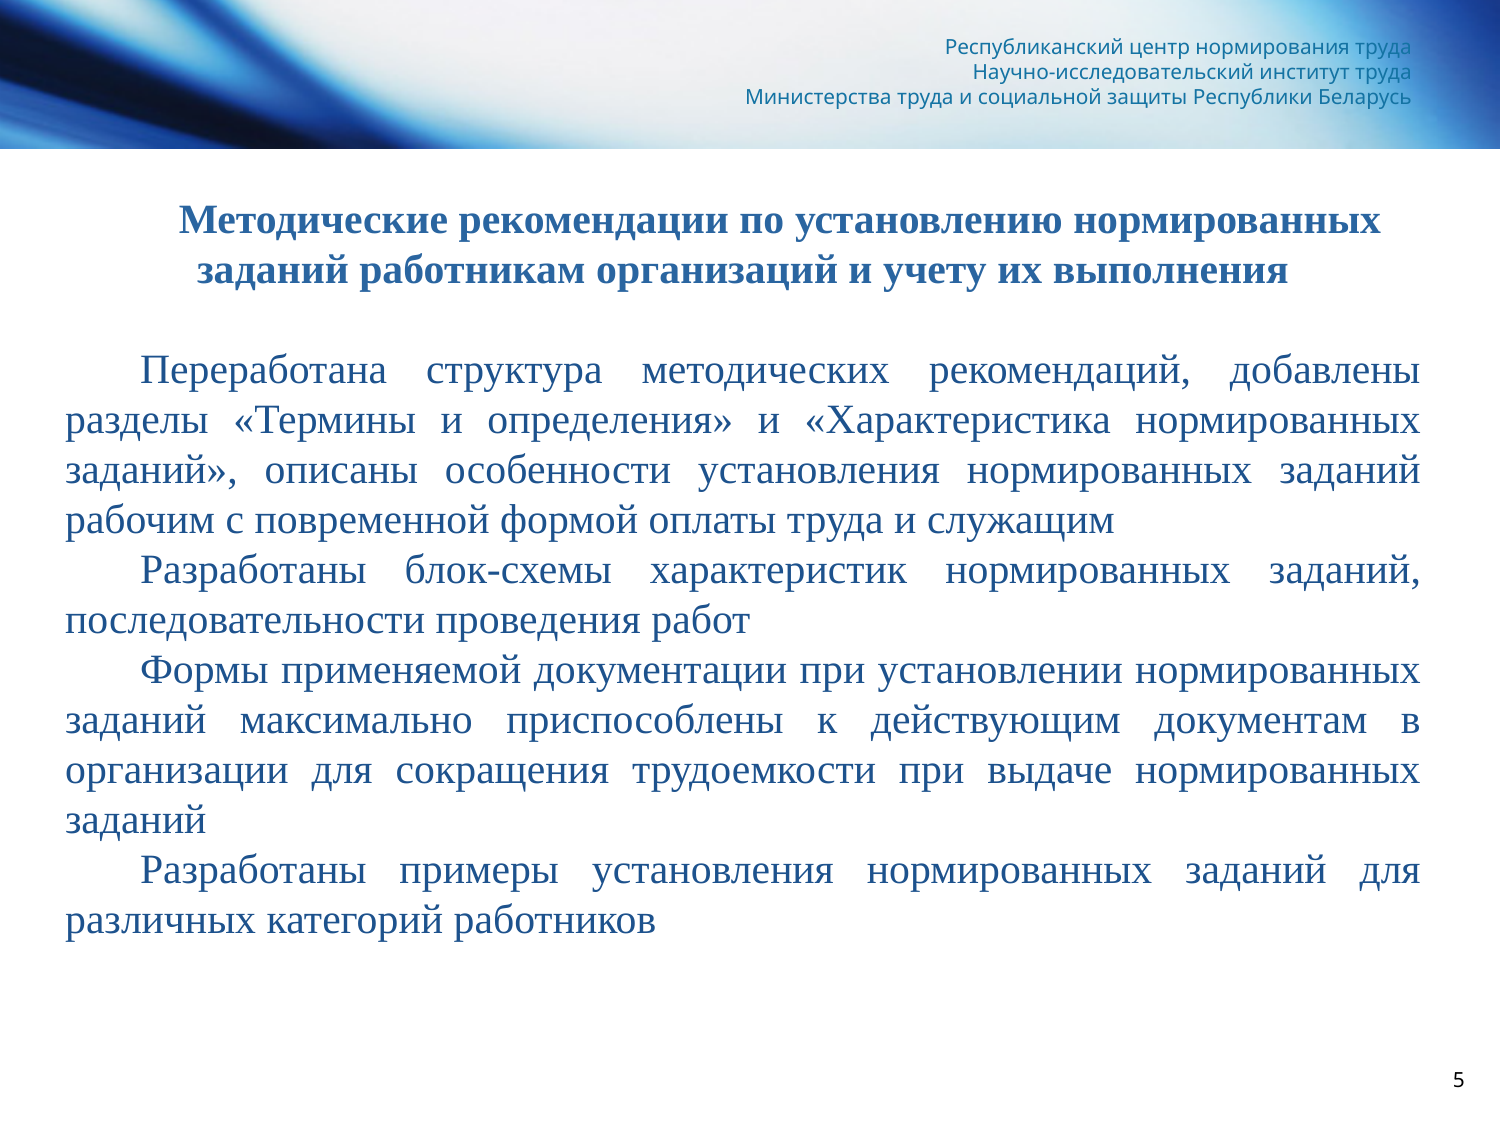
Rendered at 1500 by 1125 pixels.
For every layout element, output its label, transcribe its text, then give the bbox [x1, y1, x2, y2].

text_box Методические рекомендации по установлению нормированных заданий работникам организаций и учету их выполнения Переработана структура методических рекомендаций, добавлены разделы «Термины и определения» и «Характеристика нормированных заданий», описаны особенности установления нормированных заданий рабочим с повременной формой оплаты труда и служащим Разработаны блок-схемы характеристик нормированных заданий, последовательности проведения работ Формы применяемой документации при установлении нормированных заданий максимально приспособлены к действующим документам в организации для сокращения трудоемкости при выдаче нормированных заданий Разработаны примеры установления нормированных заданий для различных категорий работников [64, 191, 1422, 1083]
title Республиканский центр нормирования труда Научно-исследовательский институт труда Министерства труда и социальной защиты Республики Беларусь [76, 24, 1427, 118]
text_box 5 [1421, 1059, 1497, 1125]
picture [0, 0, 1500, 149]
